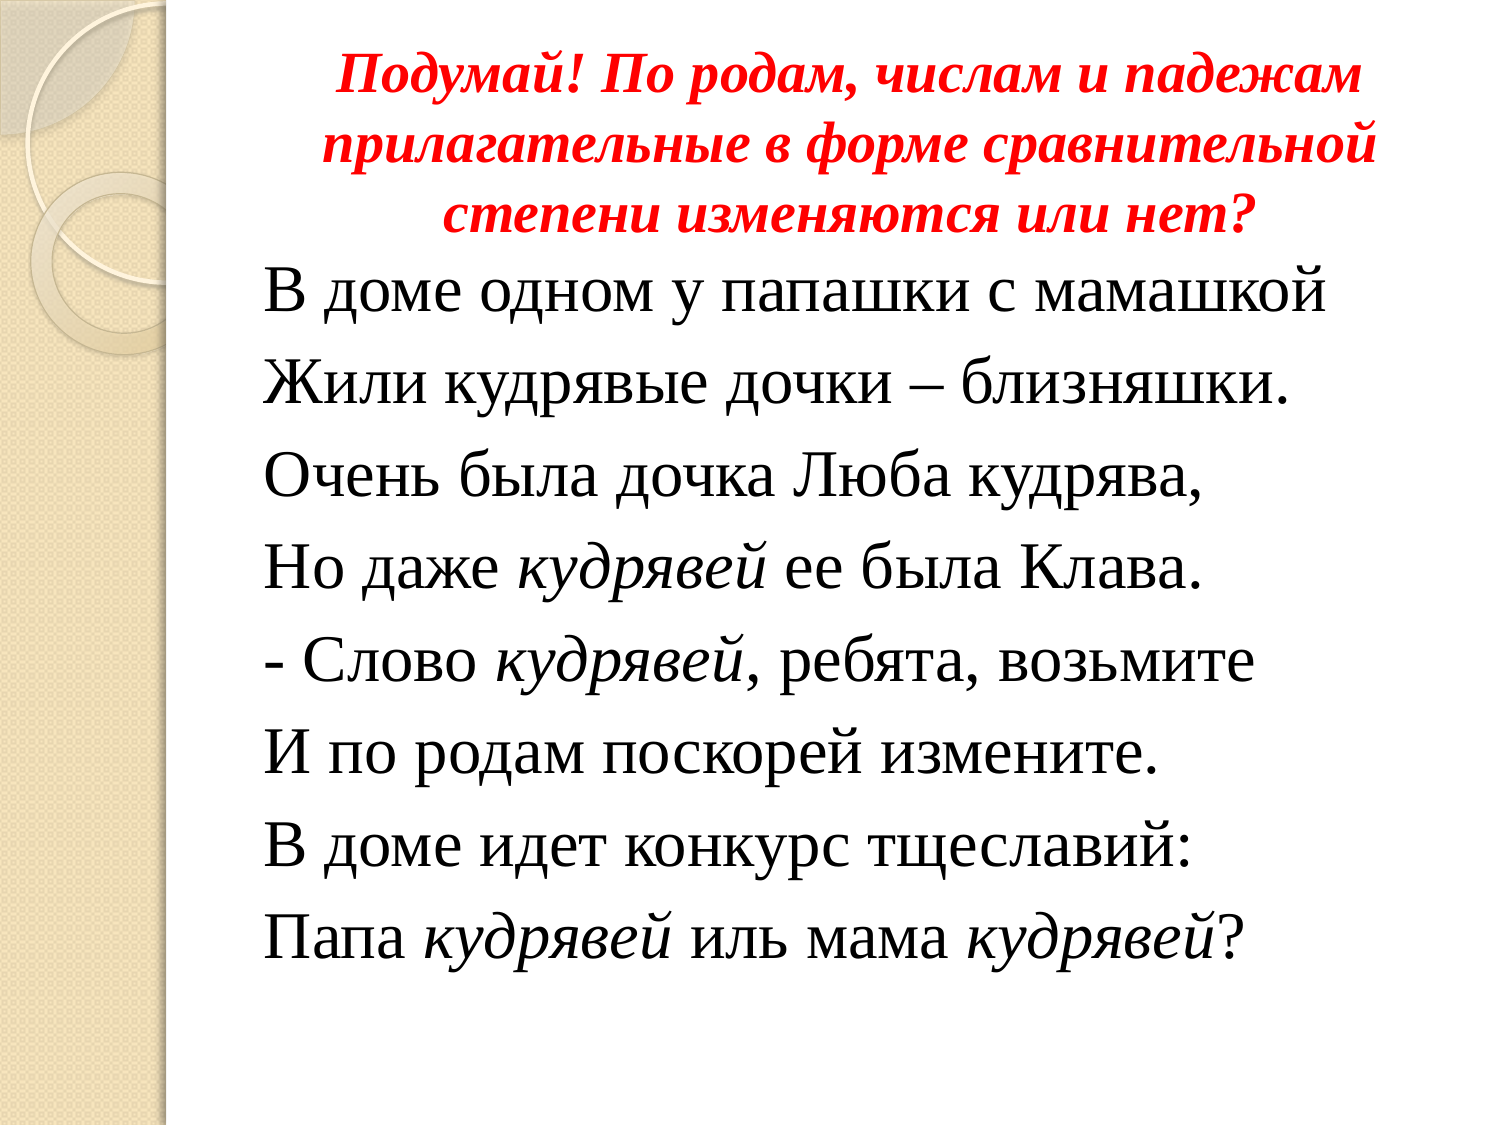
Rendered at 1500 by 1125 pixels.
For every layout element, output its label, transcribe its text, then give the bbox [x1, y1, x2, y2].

title Подумай! По родам, числам и падежам прилагательные в форме сравнительной степени изменяются или нет? [235, 45, 1466, 233]
list В доме одном у папашки с мамашкой Жили кудрявые дочки – близняшки. Очень была дочка Люба кудрява, Но даже кудрявей ее была Клава. - Слово кудрявей, ребята, возьмите И по родам поскорей измените. В доме идет конкурс тщеславий: Папа кудрявей иль мама кудрявей? [235, 237, 1466, 1025]
